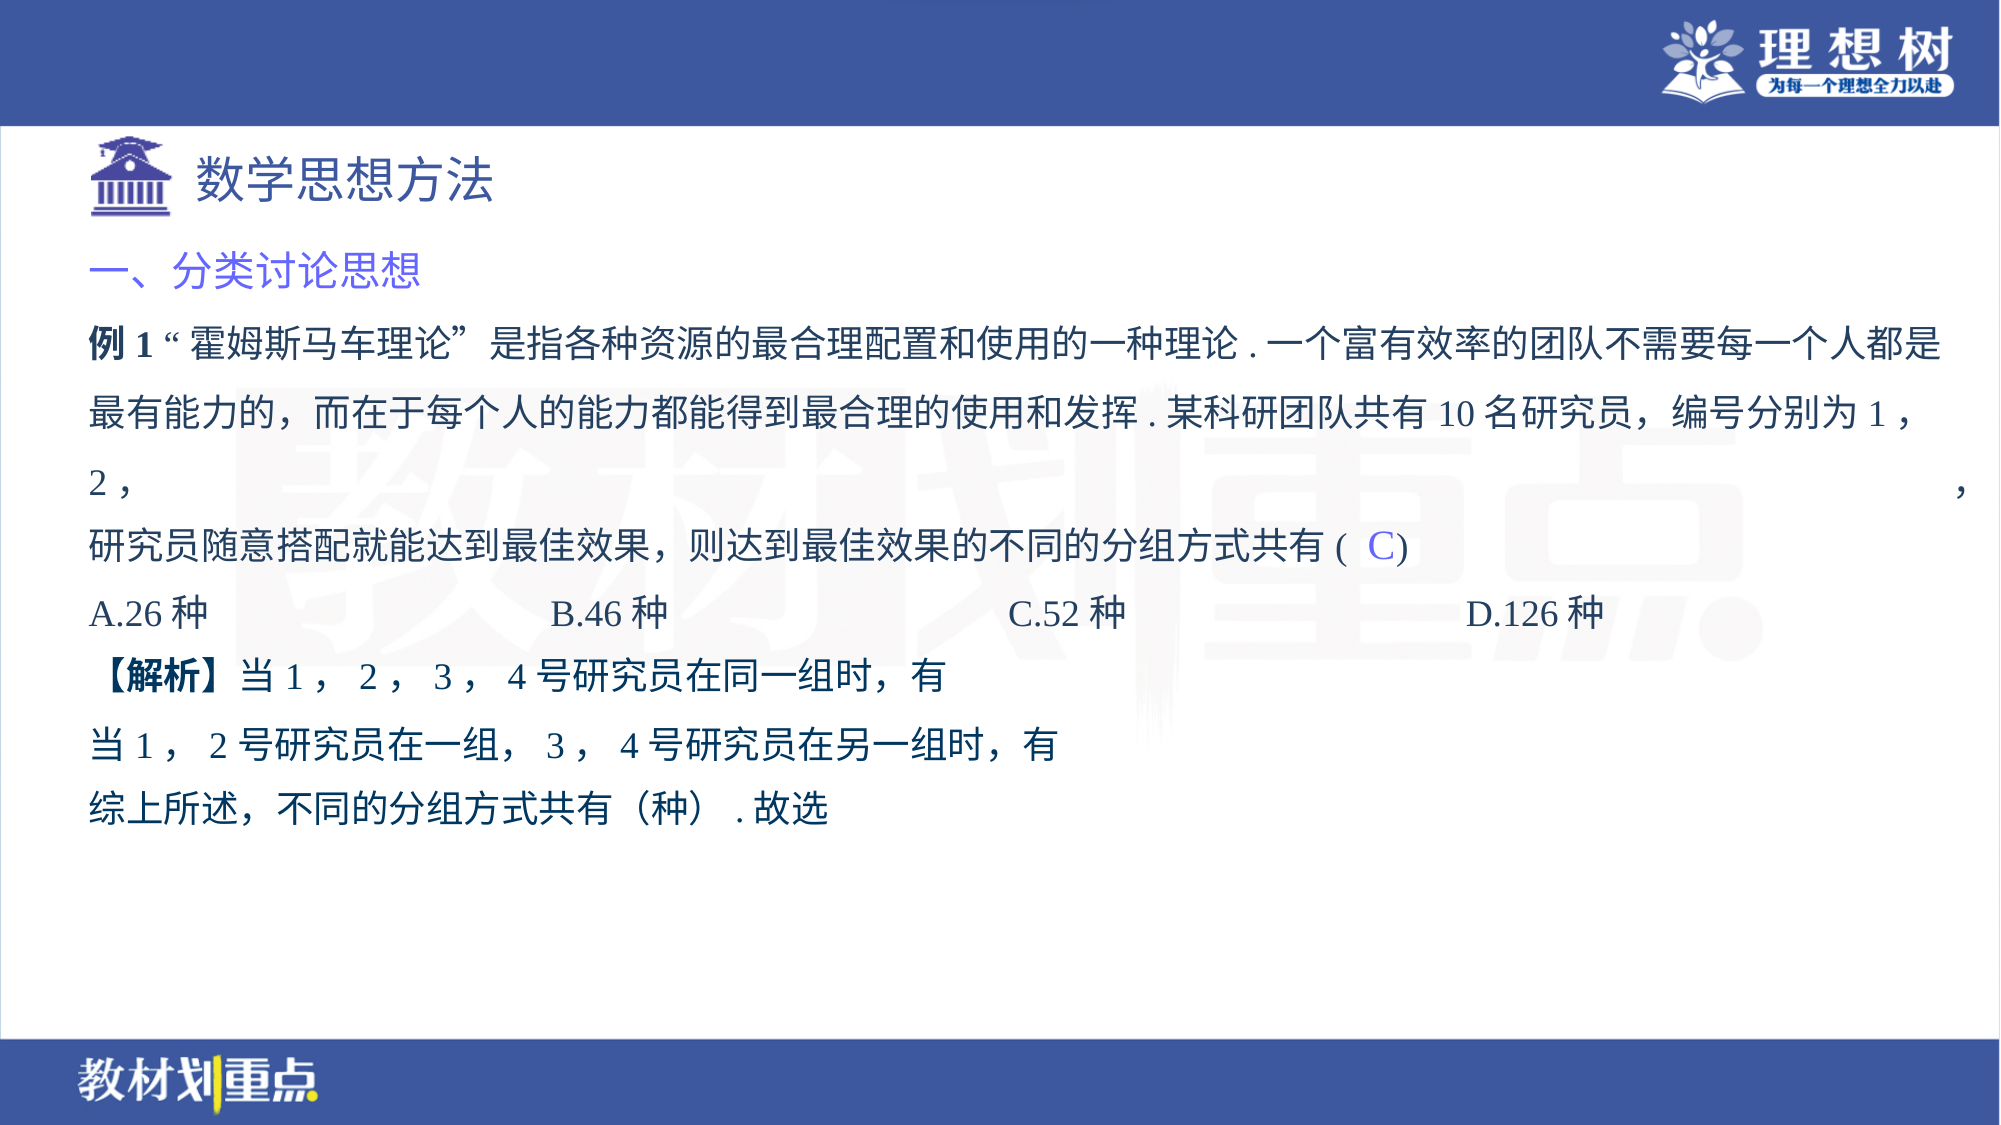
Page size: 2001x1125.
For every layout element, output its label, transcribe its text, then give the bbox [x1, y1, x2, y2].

text_box C [1352, 515, 1411, 566]
text_box 数学思想方法 [194, 135, 726, 222]
picture [0, 0, 2000, 1125]
text_box A.26种 B.46种 C.52种 D.126种 [88, 567, 1911, 627]
text_box 一、分类讨论思想 [88, 222, 1911, 356]
